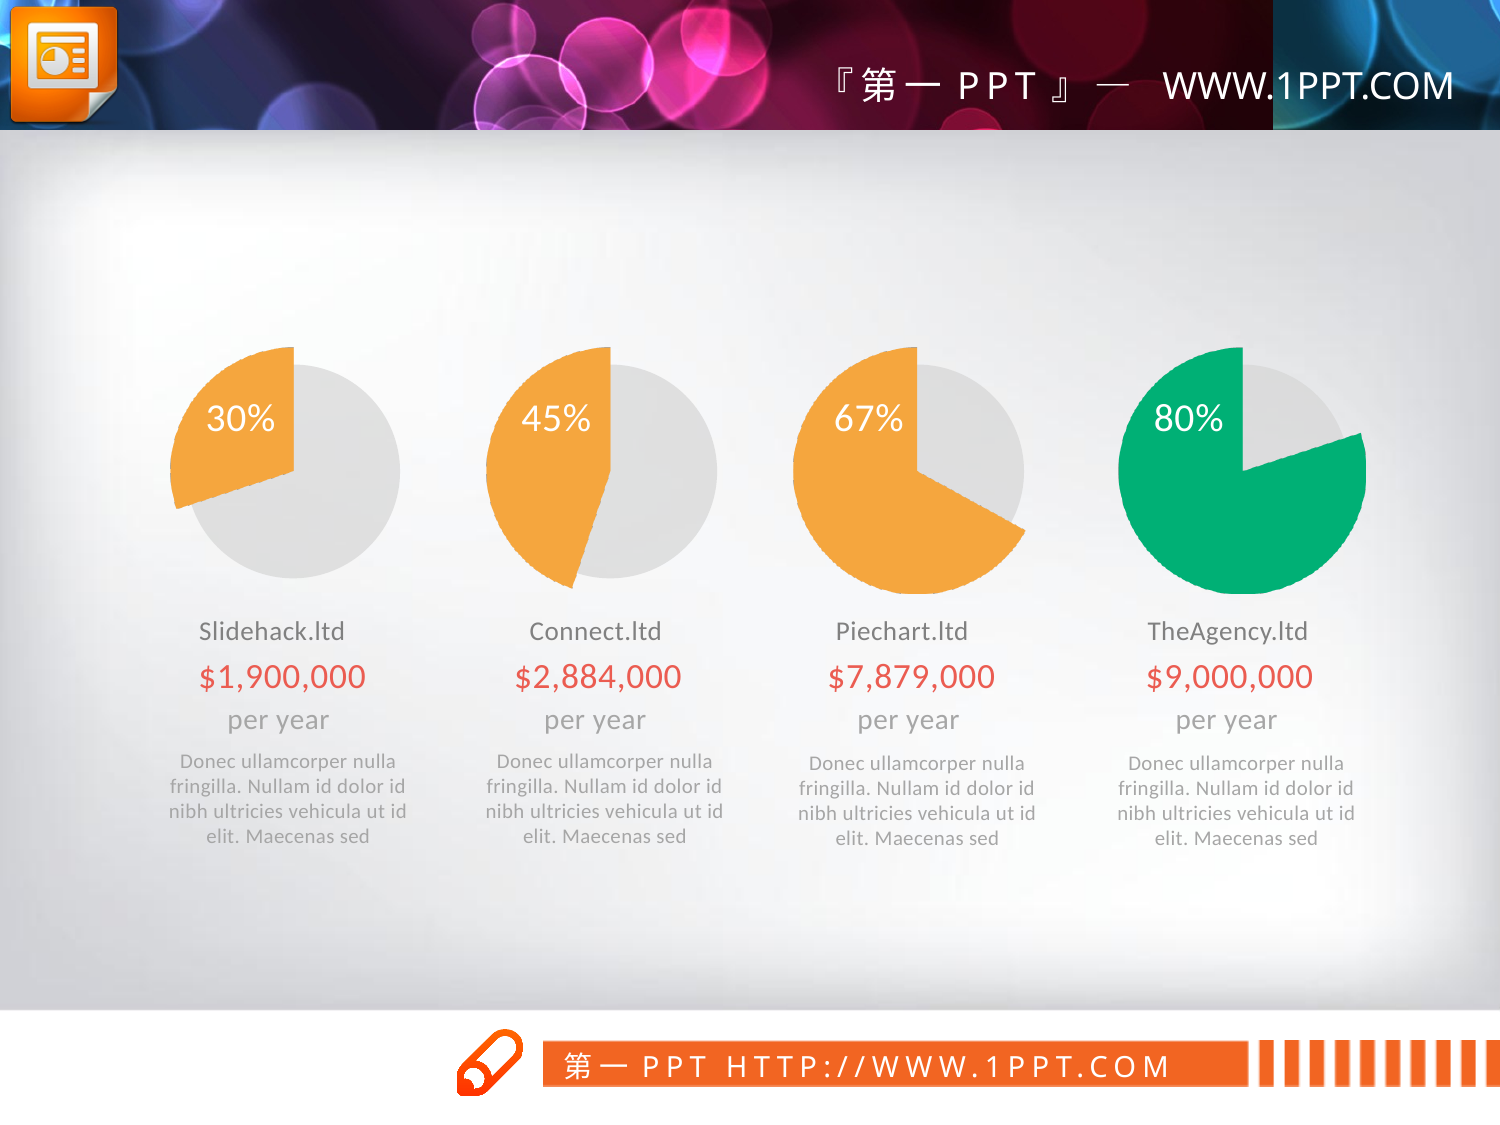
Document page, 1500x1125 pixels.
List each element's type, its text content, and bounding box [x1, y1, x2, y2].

text_box per year [544, 700, 647, 736]
text_box $9,000,000 [1145, 653, 1314, 696]
text_box Donec ullamcorper nulla fringilla. Nullam id dolor id nibh ultricies vehicula ut id elit. Maecenas sed [788, 749, 1047, 882]
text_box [786, 340, 1048, 602]
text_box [1111, 340, 1373, 602]
text_box per year [227, 700, 331, 736]
text_box Connect.ltd [529, 613, 663, 646]
text_box TheAgency.ltd [1147, 613, 1309, 646]
picture [543, 1040, 1500, 1087]
text_box Donec ullamcorper nulla fringilla. Nullam id dolor id nibh ultricies vehicula ut id elit. Maecenas sed [159, 748, 418, 880]
text_box Slidehack.ltd [199, 613, 346, 646]
text_box $2,884,000 [514, 653, 683, 696]
text_box $7,879,000 [827, 653, 996, 696]
picture [0, 0, 1500, 1012]
text_box Donec ullamcorper nulla fringilla. Nullam id dolor id nibh ultricies vehicula ut id elit. Maecenas sed [476, 748, 734, 880]
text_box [479, 340, 741, 602]
text_box Piechart.ltd [835, 613, 969, 646]
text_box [163, 340, 425, 602]
text_box $1,900,000 [198, 653, 367, 696]
text_box Donec ullamcorper nulla fringilla. Nullam id dolor id nibh ultricies vehicula ut id elit. Maecenas sed [1107, 749, 1366, 882]
text_box per year [1175, 700, 1279, 736]
text_box per year [857, 700, 961, 736]
